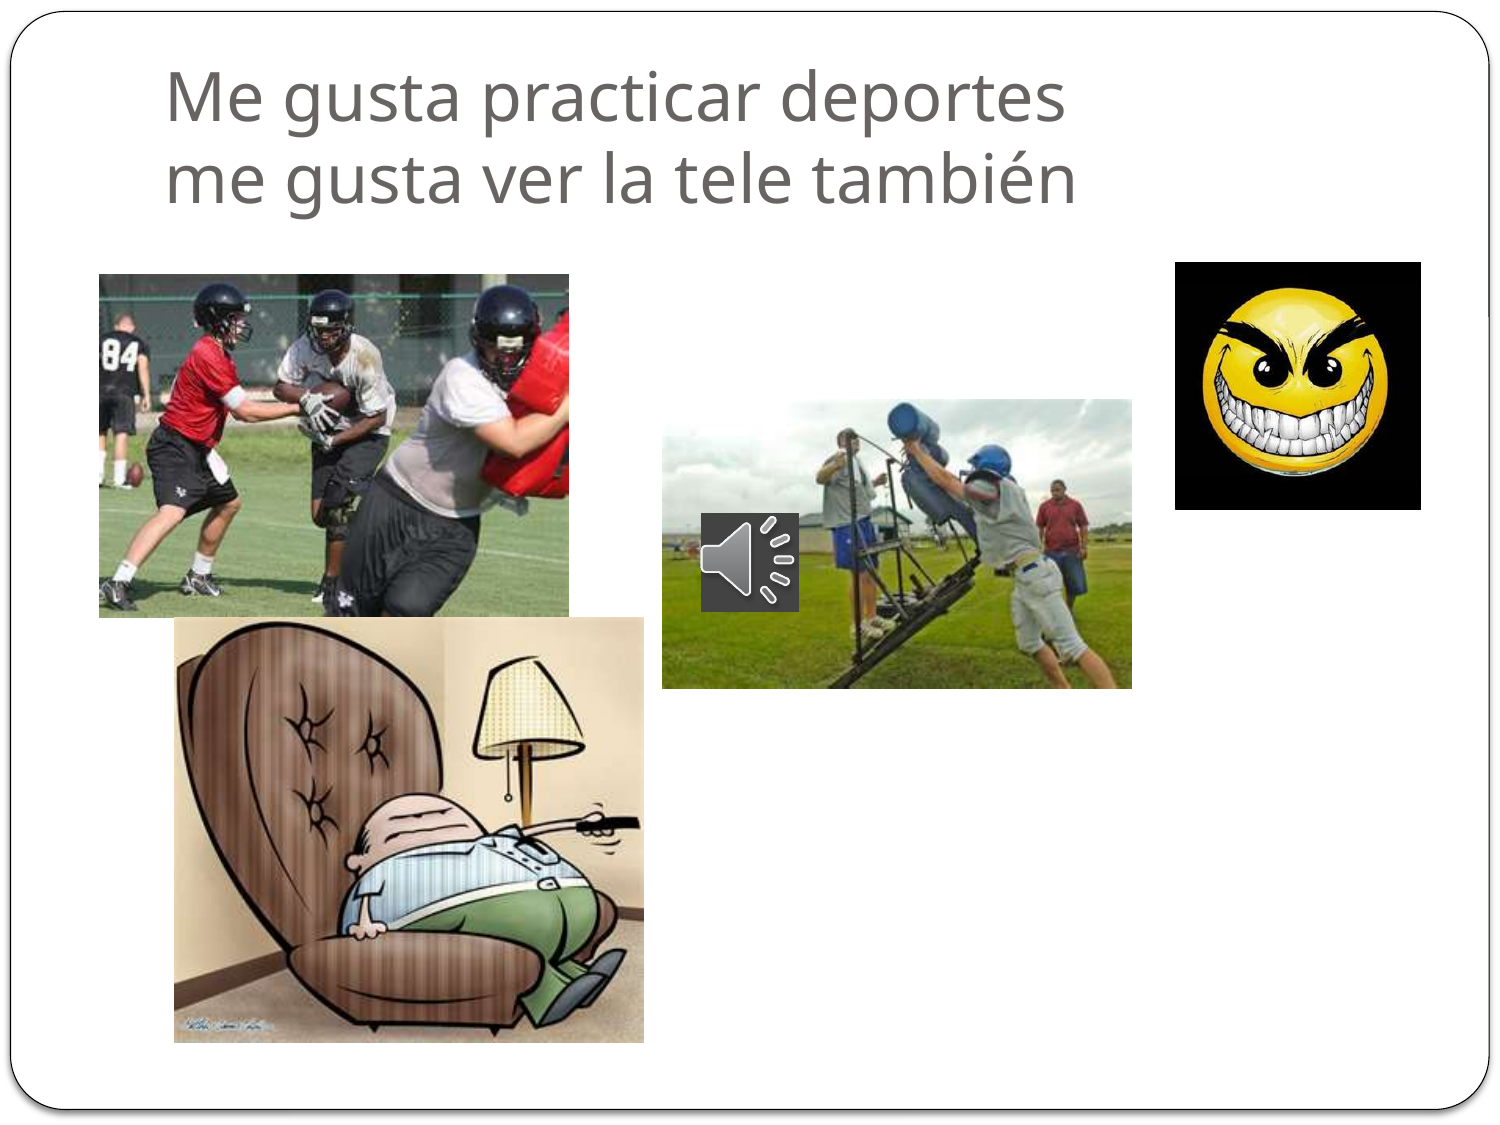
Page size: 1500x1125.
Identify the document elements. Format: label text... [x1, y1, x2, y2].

picture [99, 274, 644, 1043]
picture [662, 399, 1132, 690]
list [1174, 262, 1421, 510]
title Me gusta practicar deportes me gusta ver la tele también [150, 45, 1425, 233]
